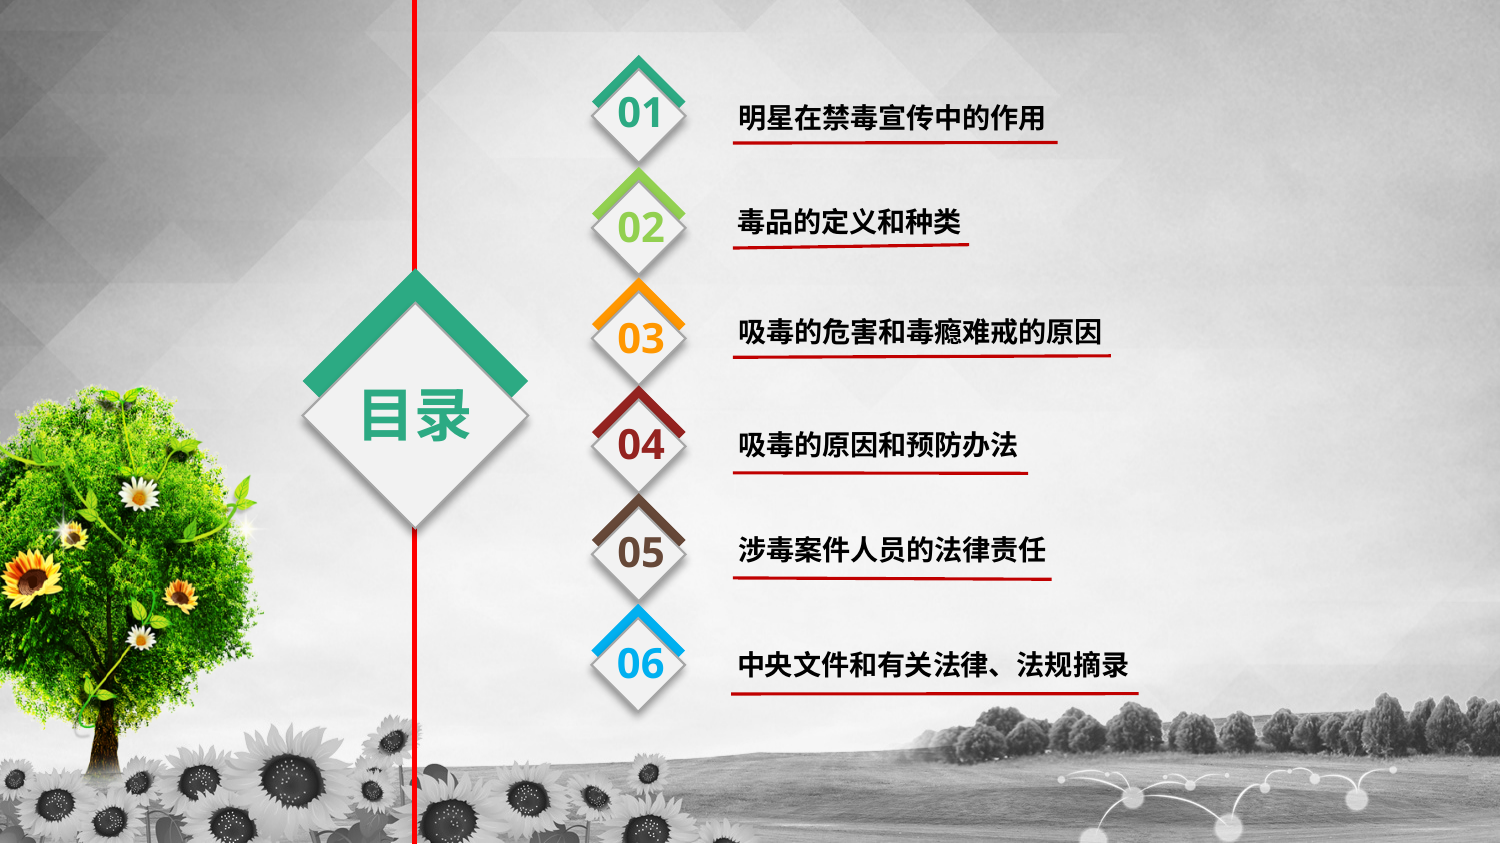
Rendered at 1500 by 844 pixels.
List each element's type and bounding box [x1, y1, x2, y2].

text_box [591, 166, 686, 275]
text_box [732, 244, 970, 248]
text_box [591, 54, 686, 163]
text_box [591, 603, 686, 712]
picture [415, 0, 1500, 843]
text_box [591, 385, 686, 493]
text_box [591, 277, 686, 385]
text_box [591, 493, 686, 602]
picture [0, 0, 414, 843]
